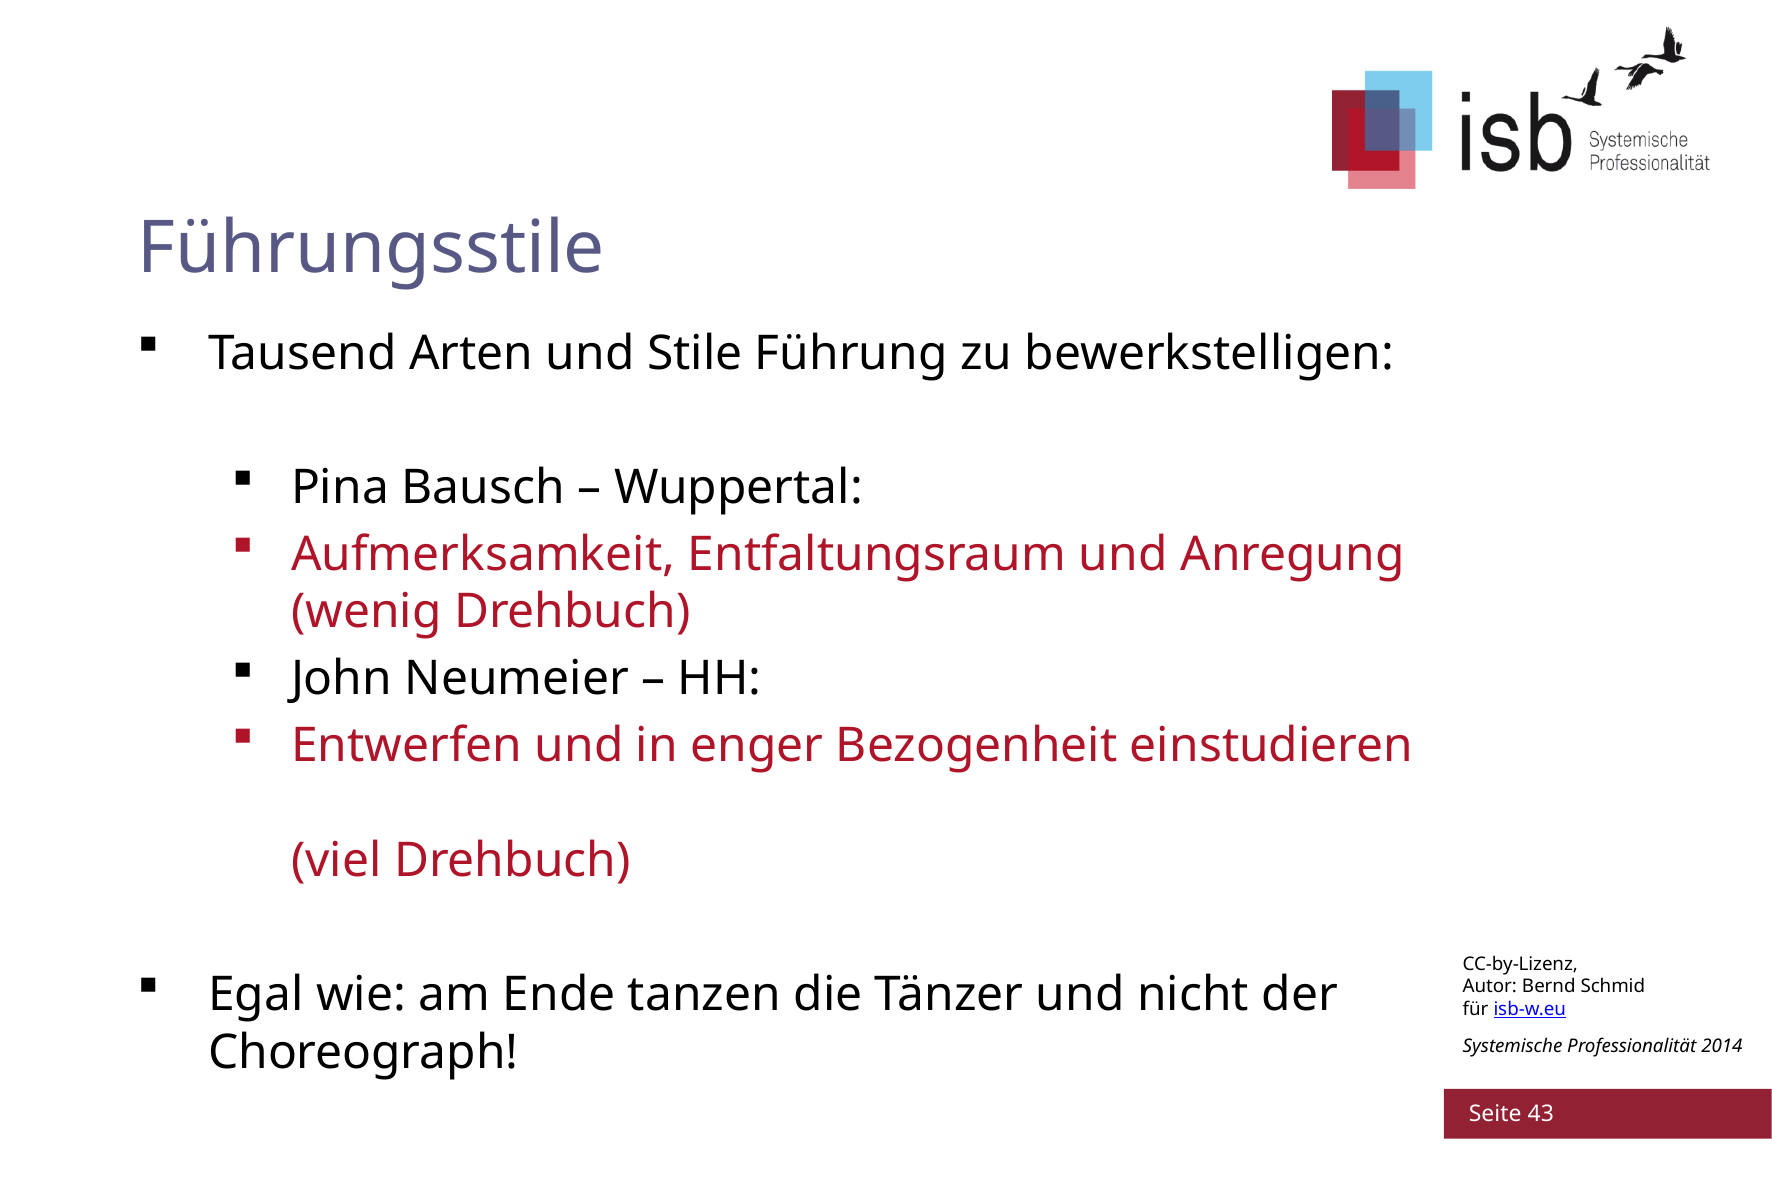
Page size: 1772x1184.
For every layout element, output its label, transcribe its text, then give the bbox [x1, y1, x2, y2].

picture [1332, 20, 1725, 194]
title Führungsstile [118, 94, 1444, 260]
list Tausend Arten und Stile Führung zu bewerkstelligen: Pina Bausch – Wuppertal: Aufmerksamkeit, Entfaltungsraum und Anregung (wenig Drehbuch) John Neumeier – HH: Entwerfen und in enger Bezogenheit einstudieren (viel Drehbuch) Egal wie: am Ende tanzen die Tänzer und nicht der Choreograph! [118, 260, 1444, 1139]
slide_number Seite 43 [1444, 1088, 1772, 1139]
